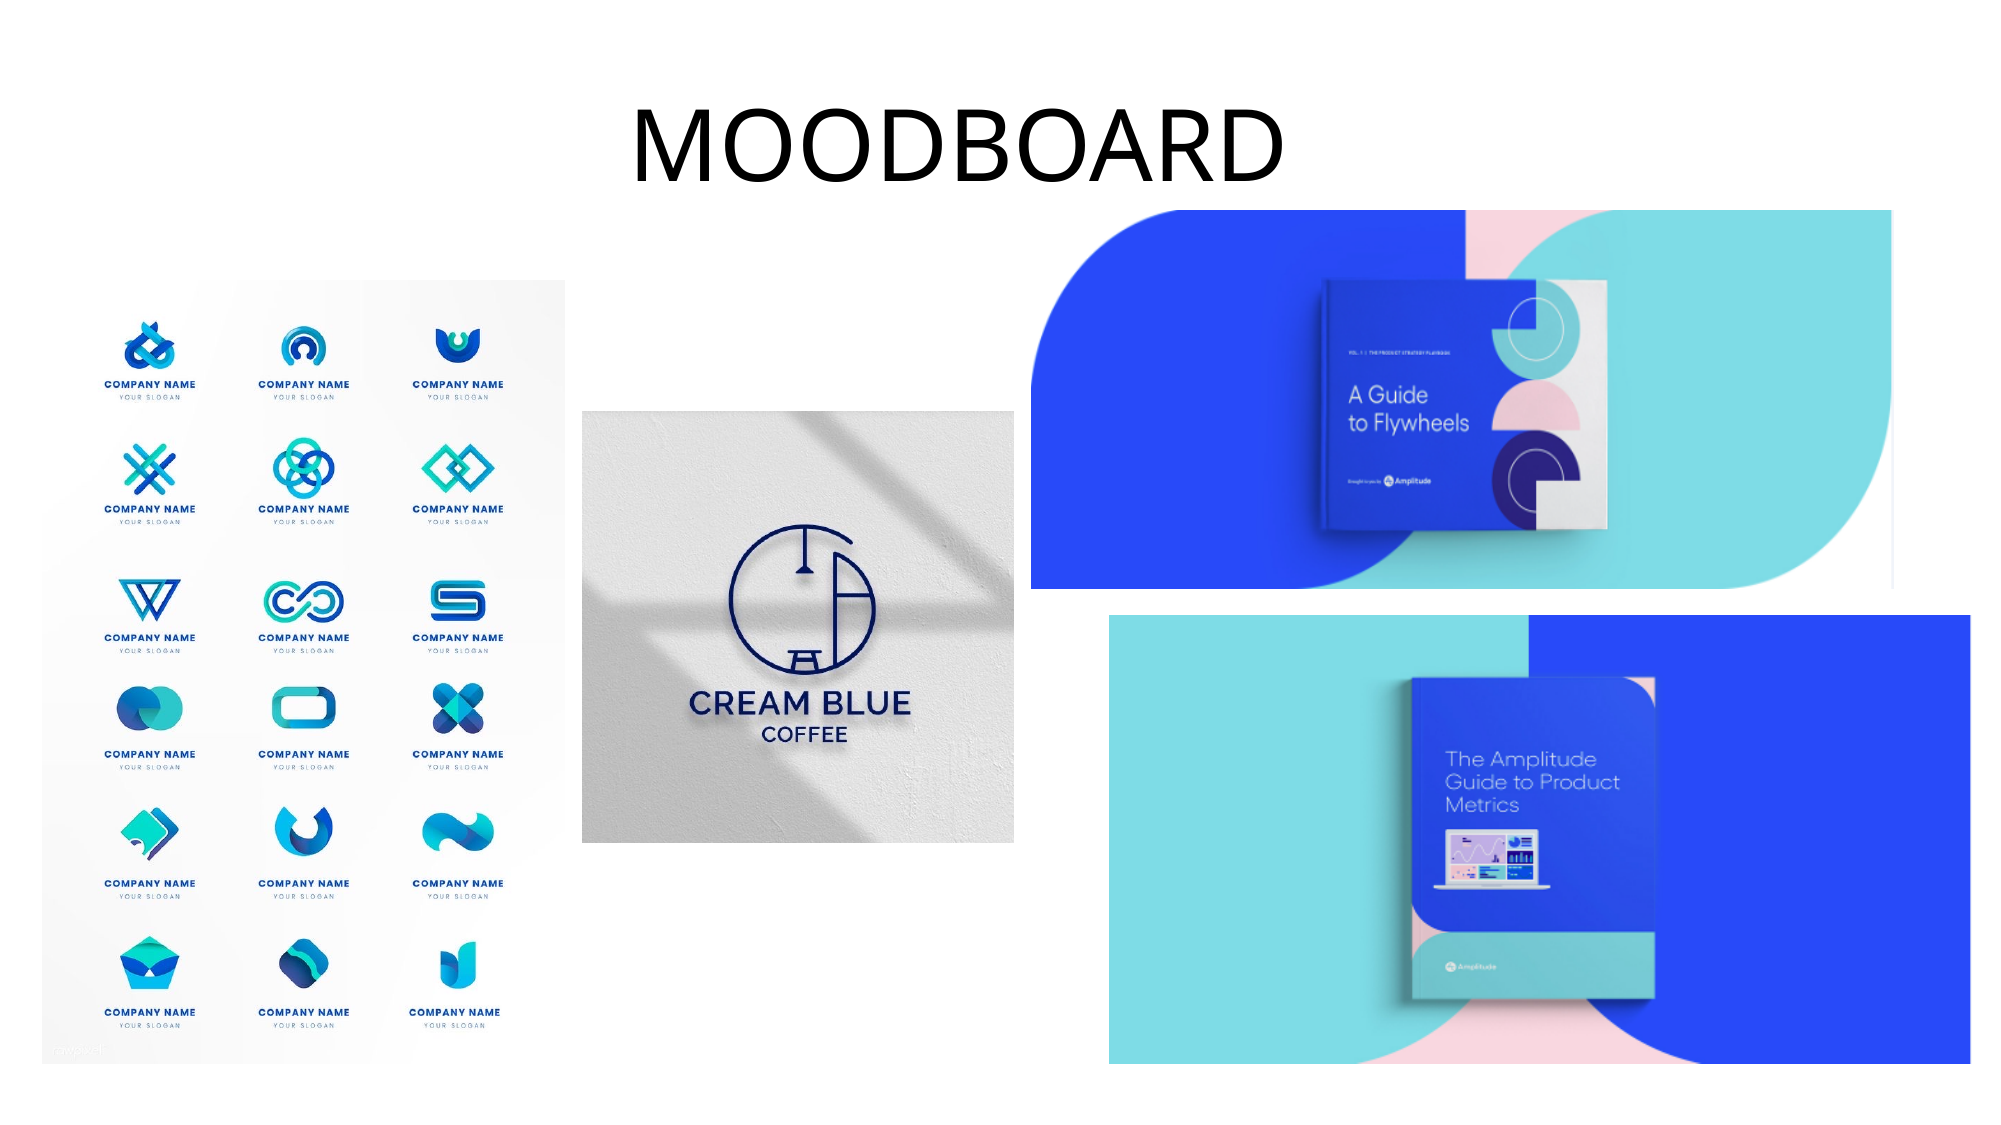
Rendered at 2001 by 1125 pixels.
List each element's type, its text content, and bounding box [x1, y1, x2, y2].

picture [42, 280, 565, 1064]
picture [1109, 615, 1972, 1064]
picture [1031, 210, 1894, 589]
title MOODBOARD [240, 26, 1677, 211]
picture [582, 411, 1014, 844]
